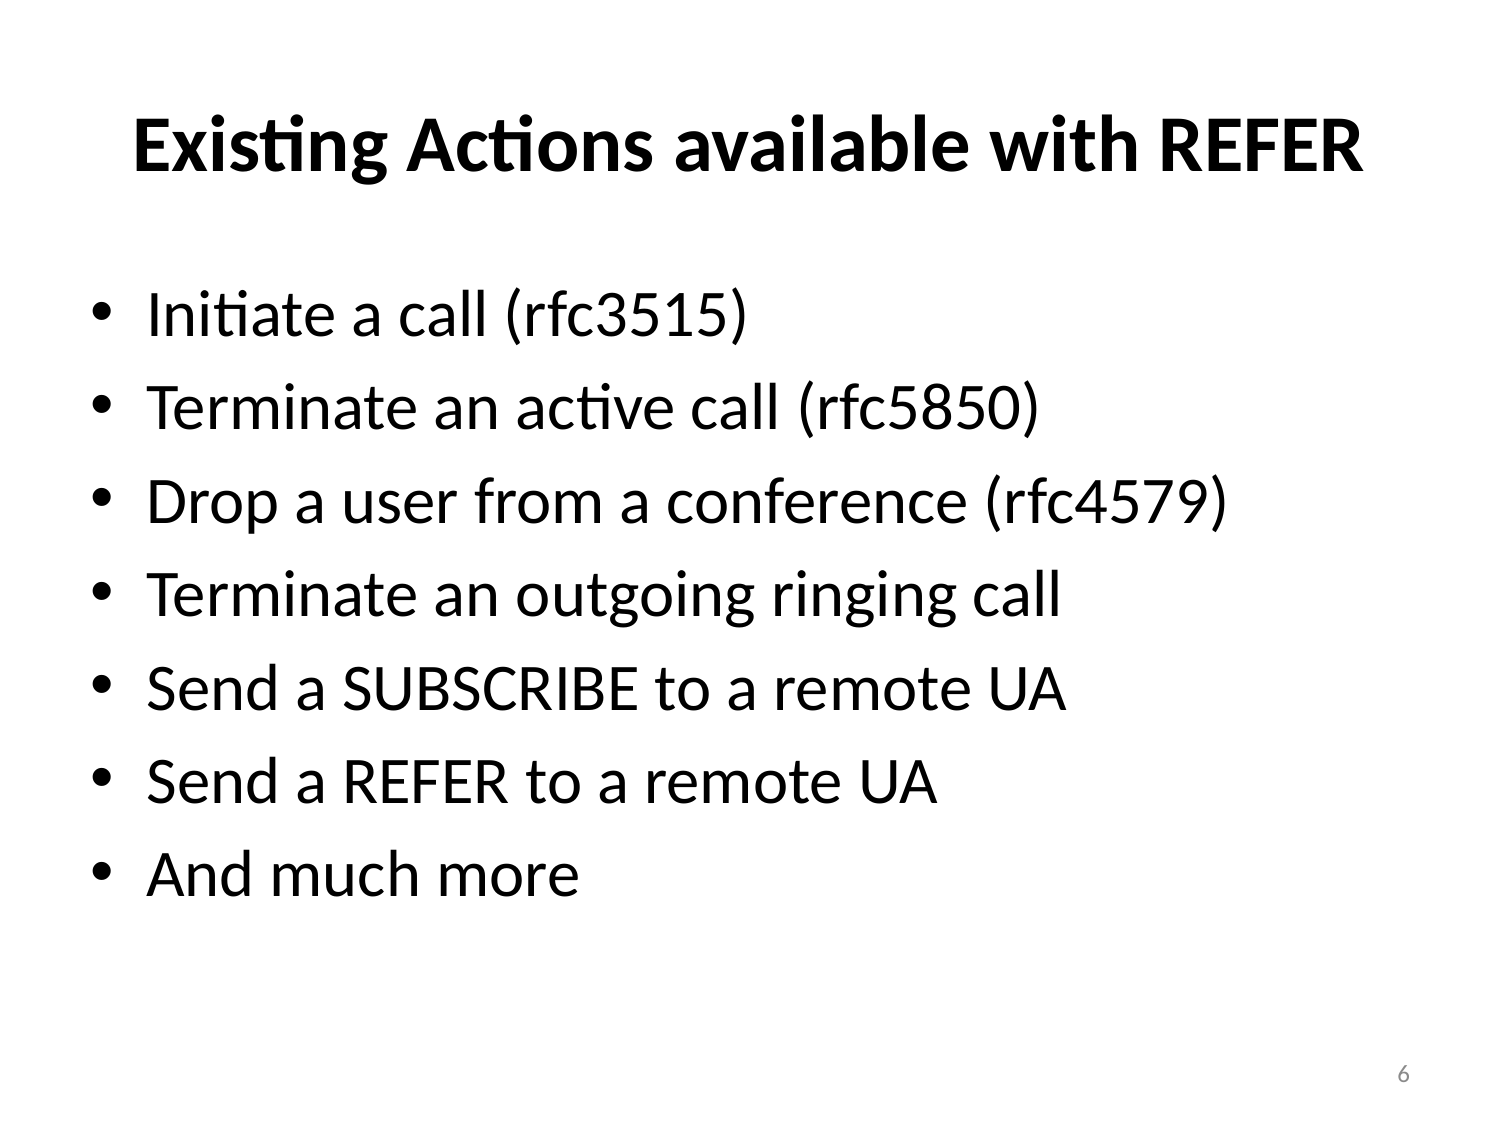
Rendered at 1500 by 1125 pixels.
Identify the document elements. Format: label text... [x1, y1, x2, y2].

title Existing Actions available with REFER [75, 45, 1425, 233]
list Initiate a call (rfc3515) Terminate an active call (rfc5850) Drop a user from a conference (rfc4579) Terminate an outgoing ringing call Send a SUBSCRIBE to a remote UA Send a REFER to a remote UA And much more [75, 262, 1425, 1005]
slide_number 6 [1074, 1042, 1425, 1103]
